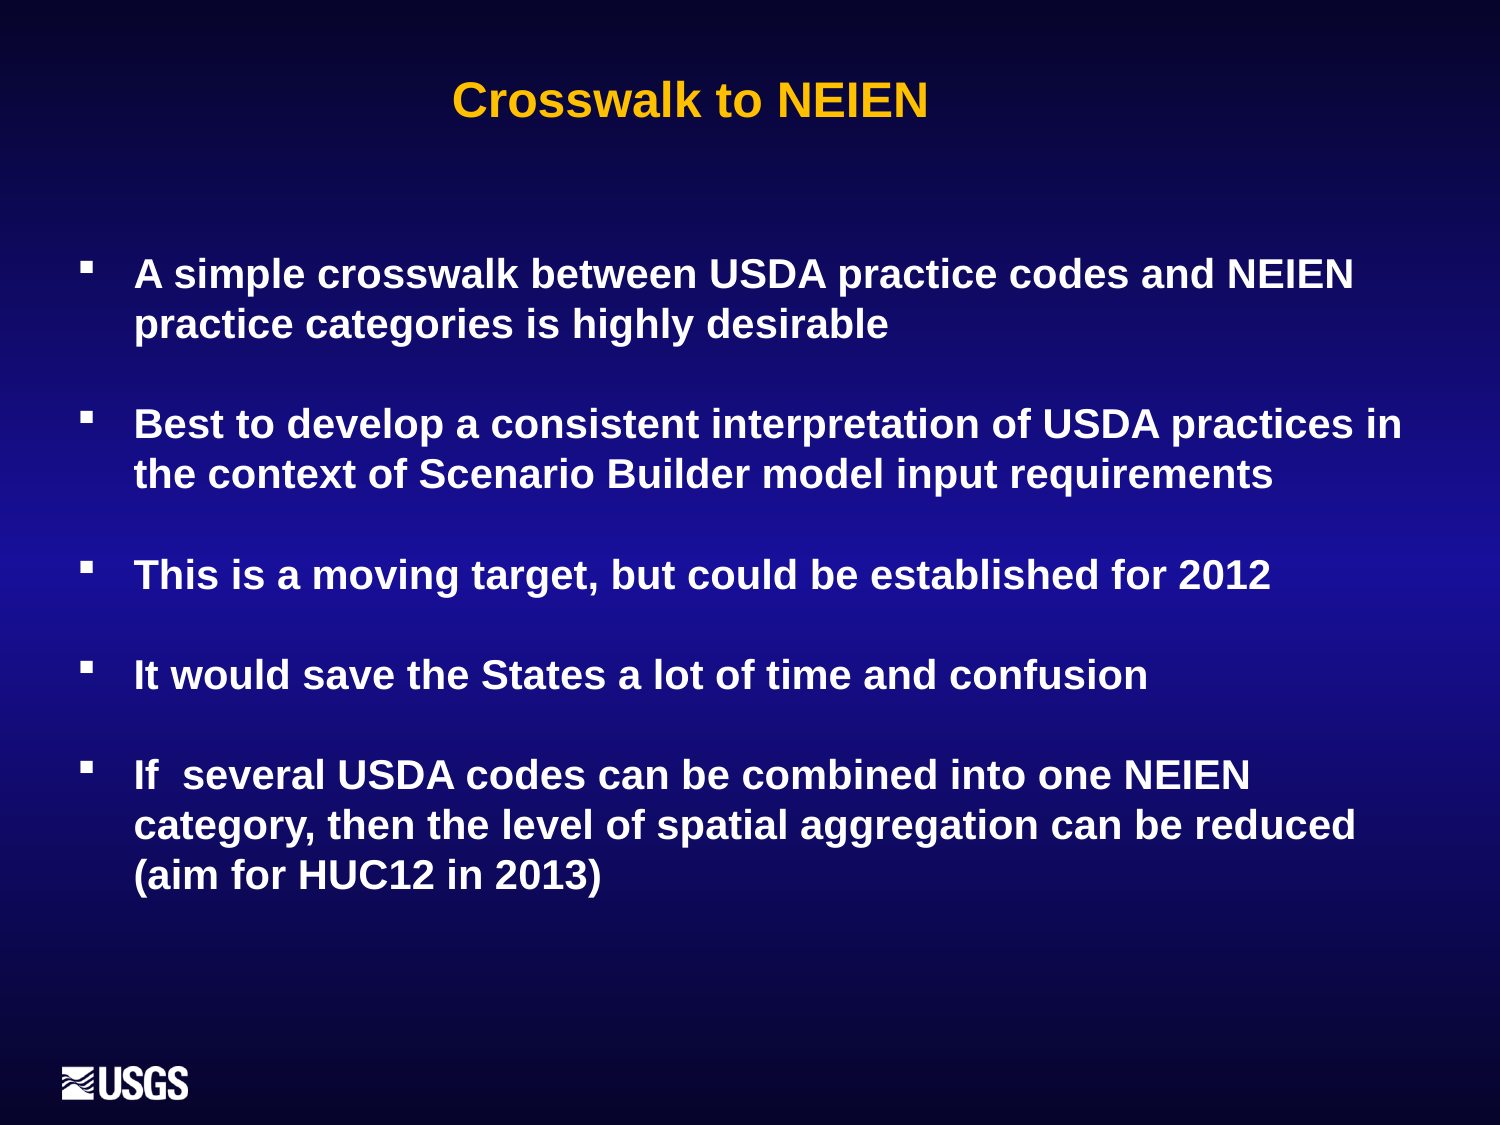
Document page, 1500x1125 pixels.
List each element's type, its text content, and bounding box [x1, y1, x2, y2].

text_box A simple crosswalk between USDA practice codes and NEIEN practice categories is highly desirable Best to develop a consistent interpretation of USDA practices in the context of Scenario Builder model input requirements This is a moving target, but could be established for 2012 It would save the States a lot of time and confusion If several USDA codes can be combined into one NEIEN category, then the level of spatial aggregation can be reduced (aim for HUC12 in 2013) [62, 199, 1425, 1055]
text_box Crosswalk to NEIEN [436, 0, 945, 135]
